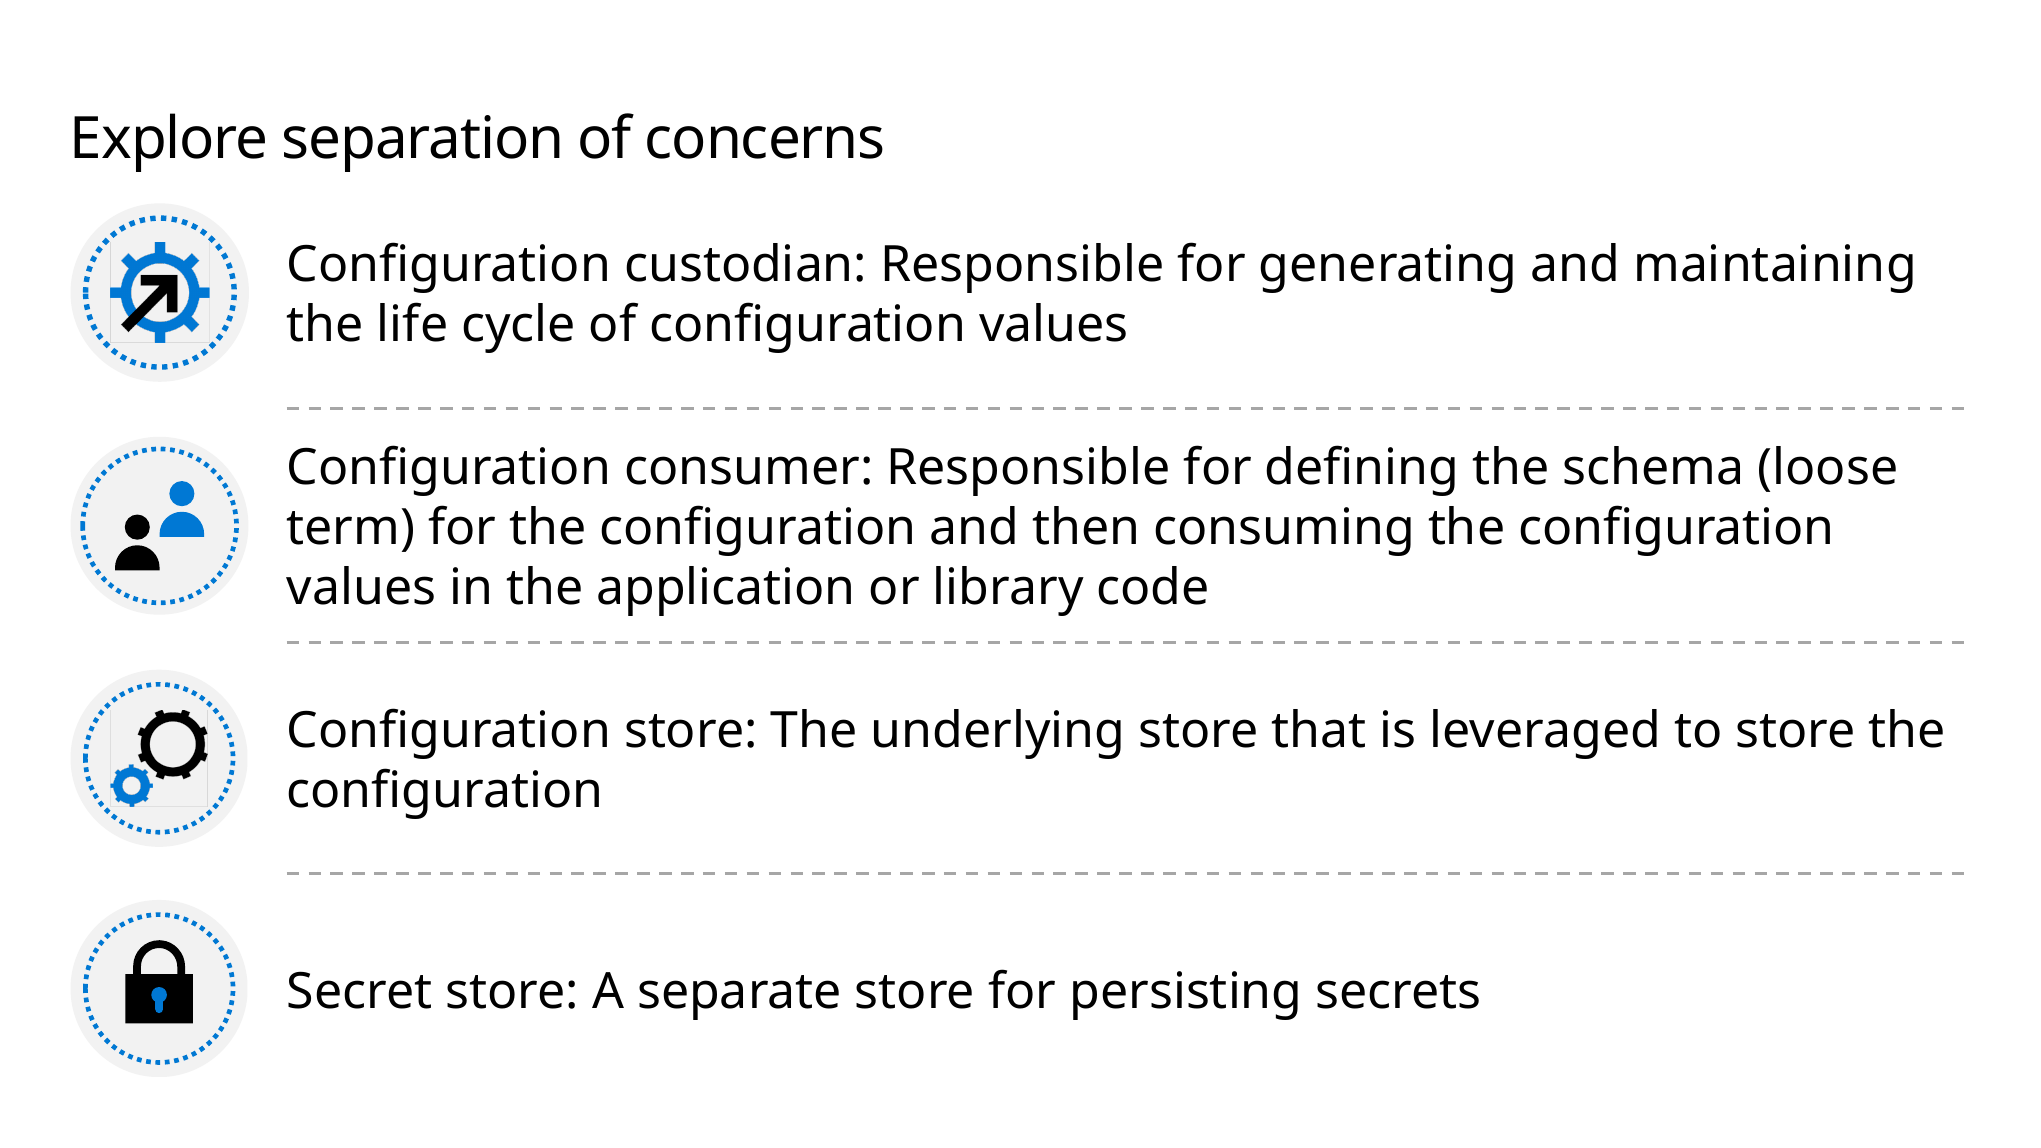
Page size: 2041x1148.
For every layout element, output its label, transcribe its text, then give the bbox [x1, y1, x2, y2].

text_box Configuration custodian: Responsible for generating and maintaining the life cycle of configuration values [286, 231, 1969, 352]
title Explore separation of concerns [70, 103, 1969, 172]
picture [70, 436, 249, 615]
picture [70, 669, 248, 847]
picture [70, 899, 248, 1078]
text_box Secret store: A separate store for persisting secrets [286, 958, 1969, 1019]
text_box Configuration store: The underlying store that is leveraged to store the configuration [286, 697, 1969, 818]
picture [70, 202, 250, 382]
text_box Configuration consumer: Responsible for defining the schema (loose term) for the configuration and then consuming the configuration values in the application or library code [286, 434, 1969, 615]
